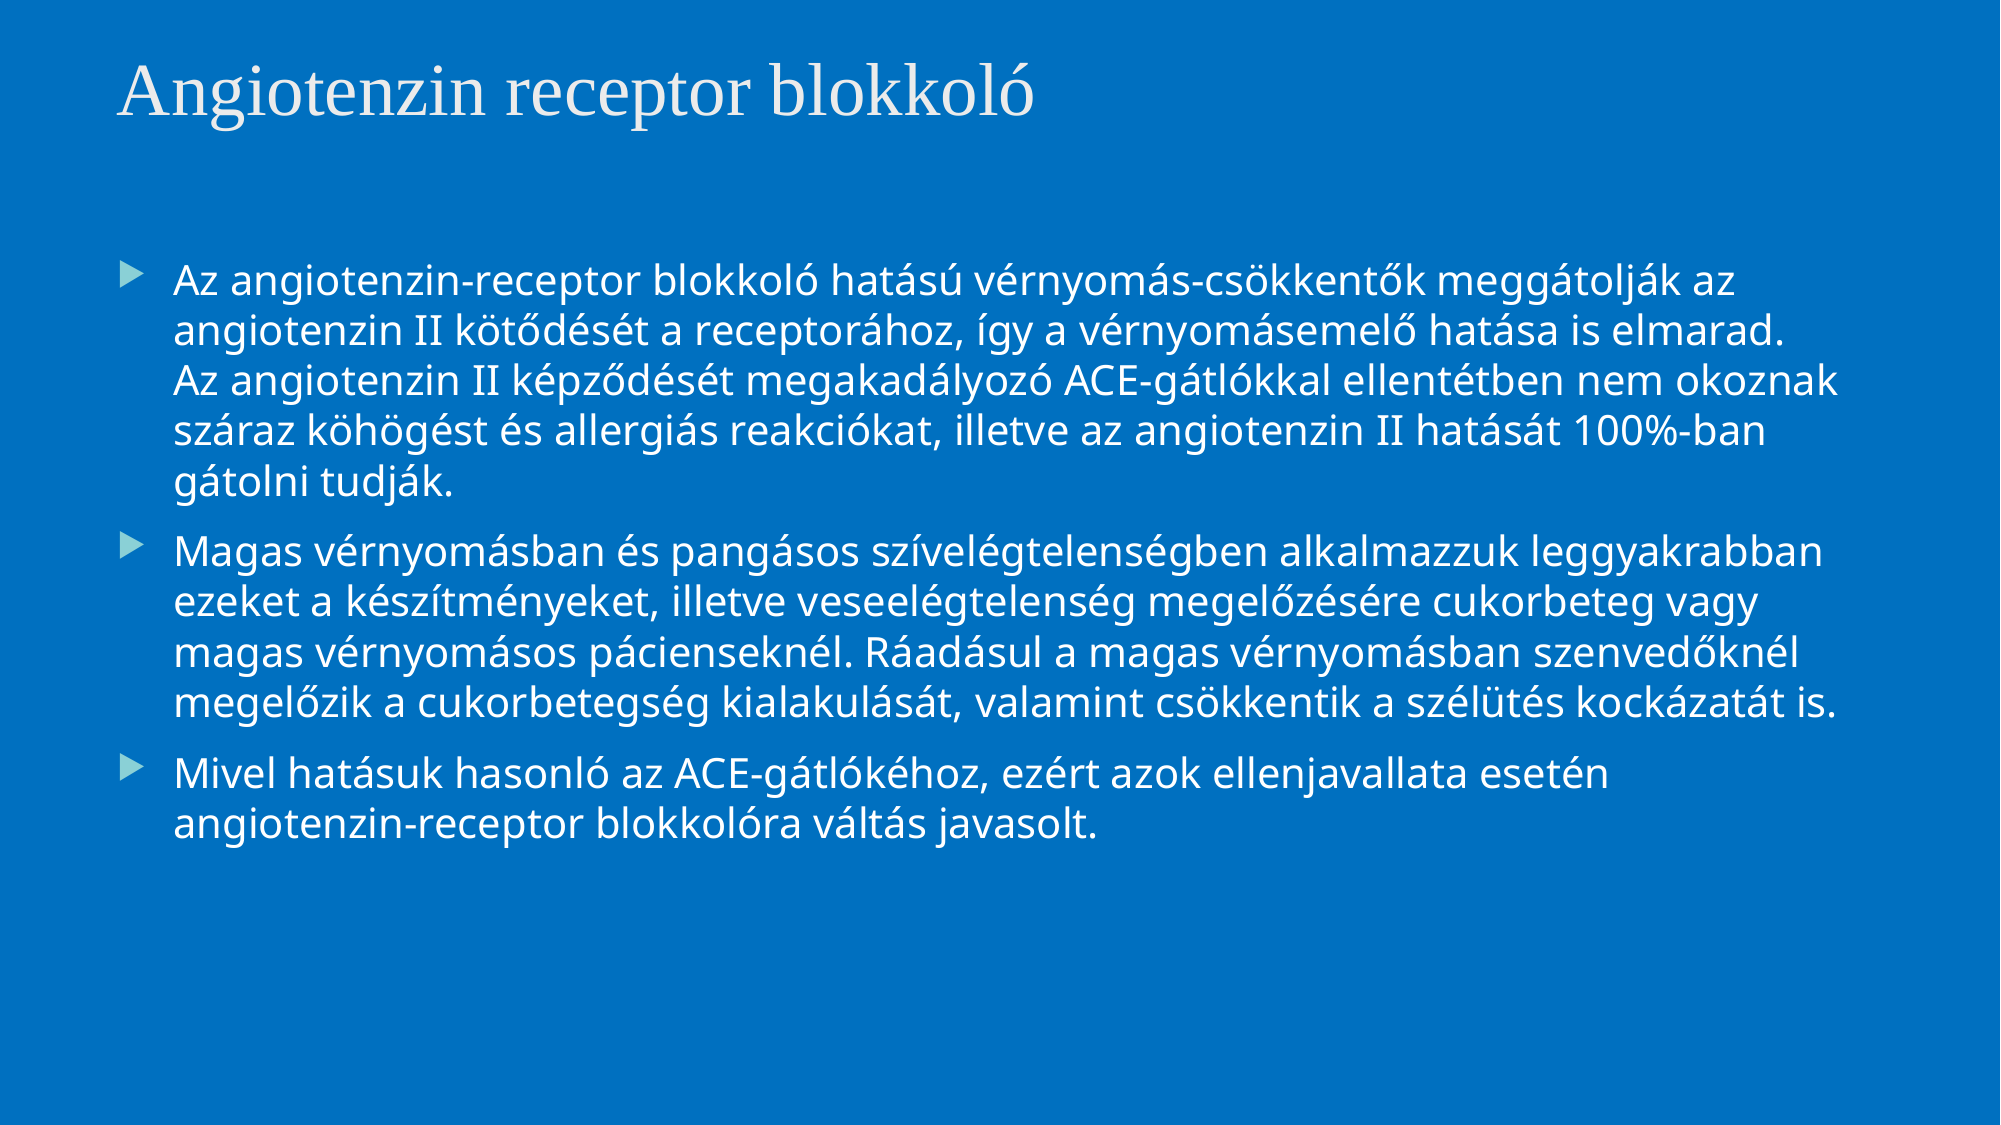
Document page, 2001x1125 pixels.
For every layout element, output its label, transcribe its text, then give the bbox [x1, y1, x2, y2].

list Az angiotenzin-receptor blokkoló hatású vérnyomás-csökkentők meggátolják az angiotenzin II kötődését a receptorához, így a vérnyomásemelő hatása is elmarad. Az angiotenzin II képződését megakadályozó ACE-gátlókkal ellentétben nem okoznak száraz köhögést és allergiás reakciókat, illetve az angiotenzin II hatását 100%-ban gátolni tudják. Magas vérnyomásban és pangásos szívelégtelenségben alkalmazzuk leggyakrabban ezeket a készítményeket, illetve veseelégtelenség megelőzésére cukorbeteg vagy magas vérnyomásos pácienseknél. Ráadásul a magas vérnyomásban szenvedőknél megelőzik a cukorbetegség kialakulását, valamint csökkentik a szélütés kockázatát is. Mivel hatásuk hasonló az ACE-gátlókéhoz, ezért azok ellenjavallata esetén angiotenzin-receptor blokkolóra váltás javasolt. [101, 246, 1880, 989]
title Angiotenzin receptor blokkoló [101, 32, 1452, 164]
